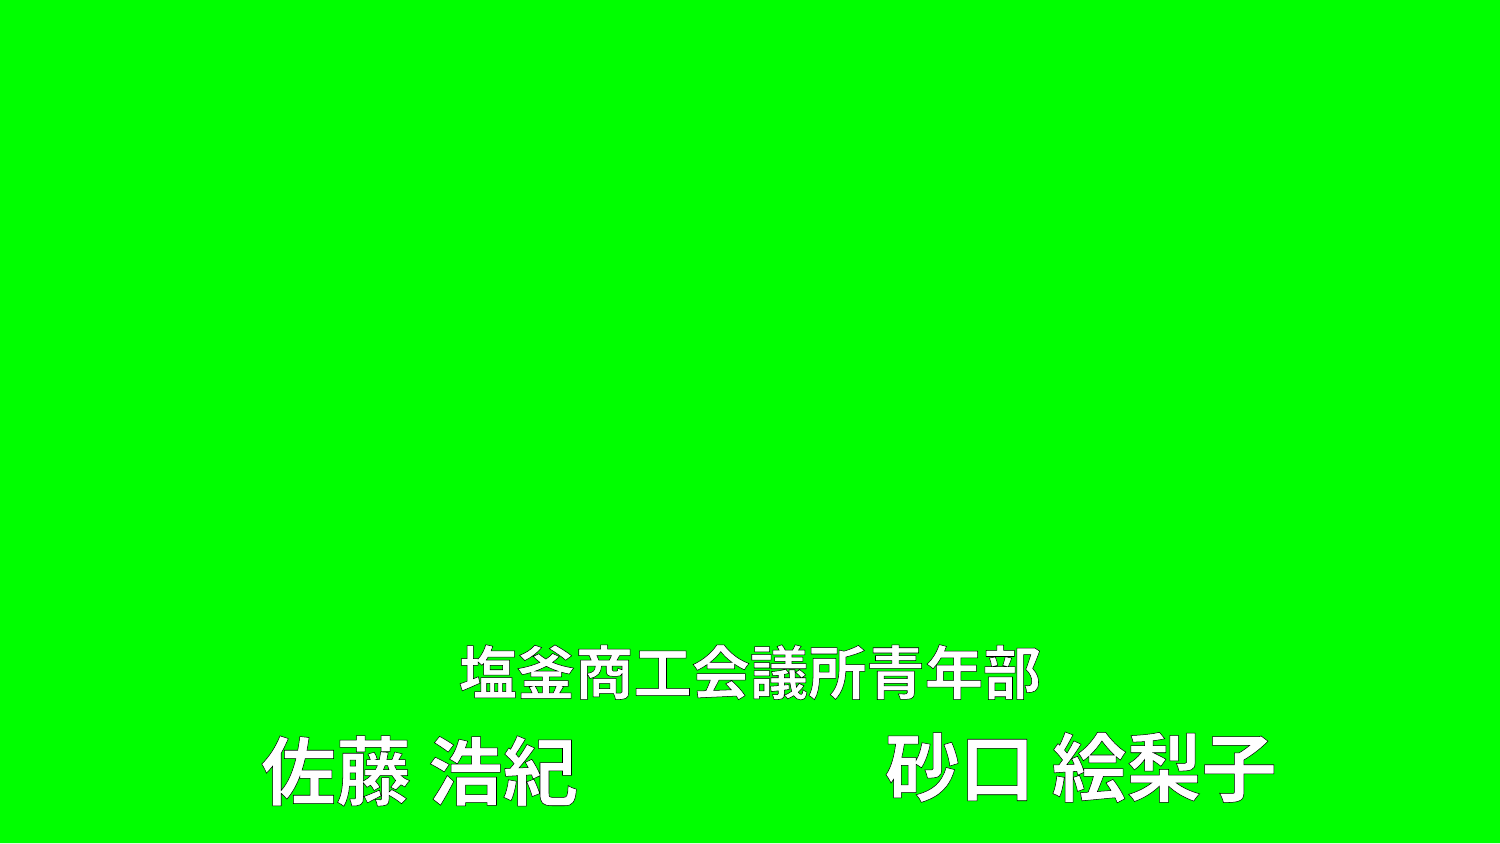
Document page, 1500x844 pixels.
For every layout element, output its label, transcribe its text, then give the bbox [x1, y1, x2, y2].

text_box 佐藤 浩紀 [88, 709, 750, 830]
text_box 砂口 絵梨子 [750, 705, 1412, 826]
text_box 塩釜商工会議所青年部 [0, 610, 1500, 732]
